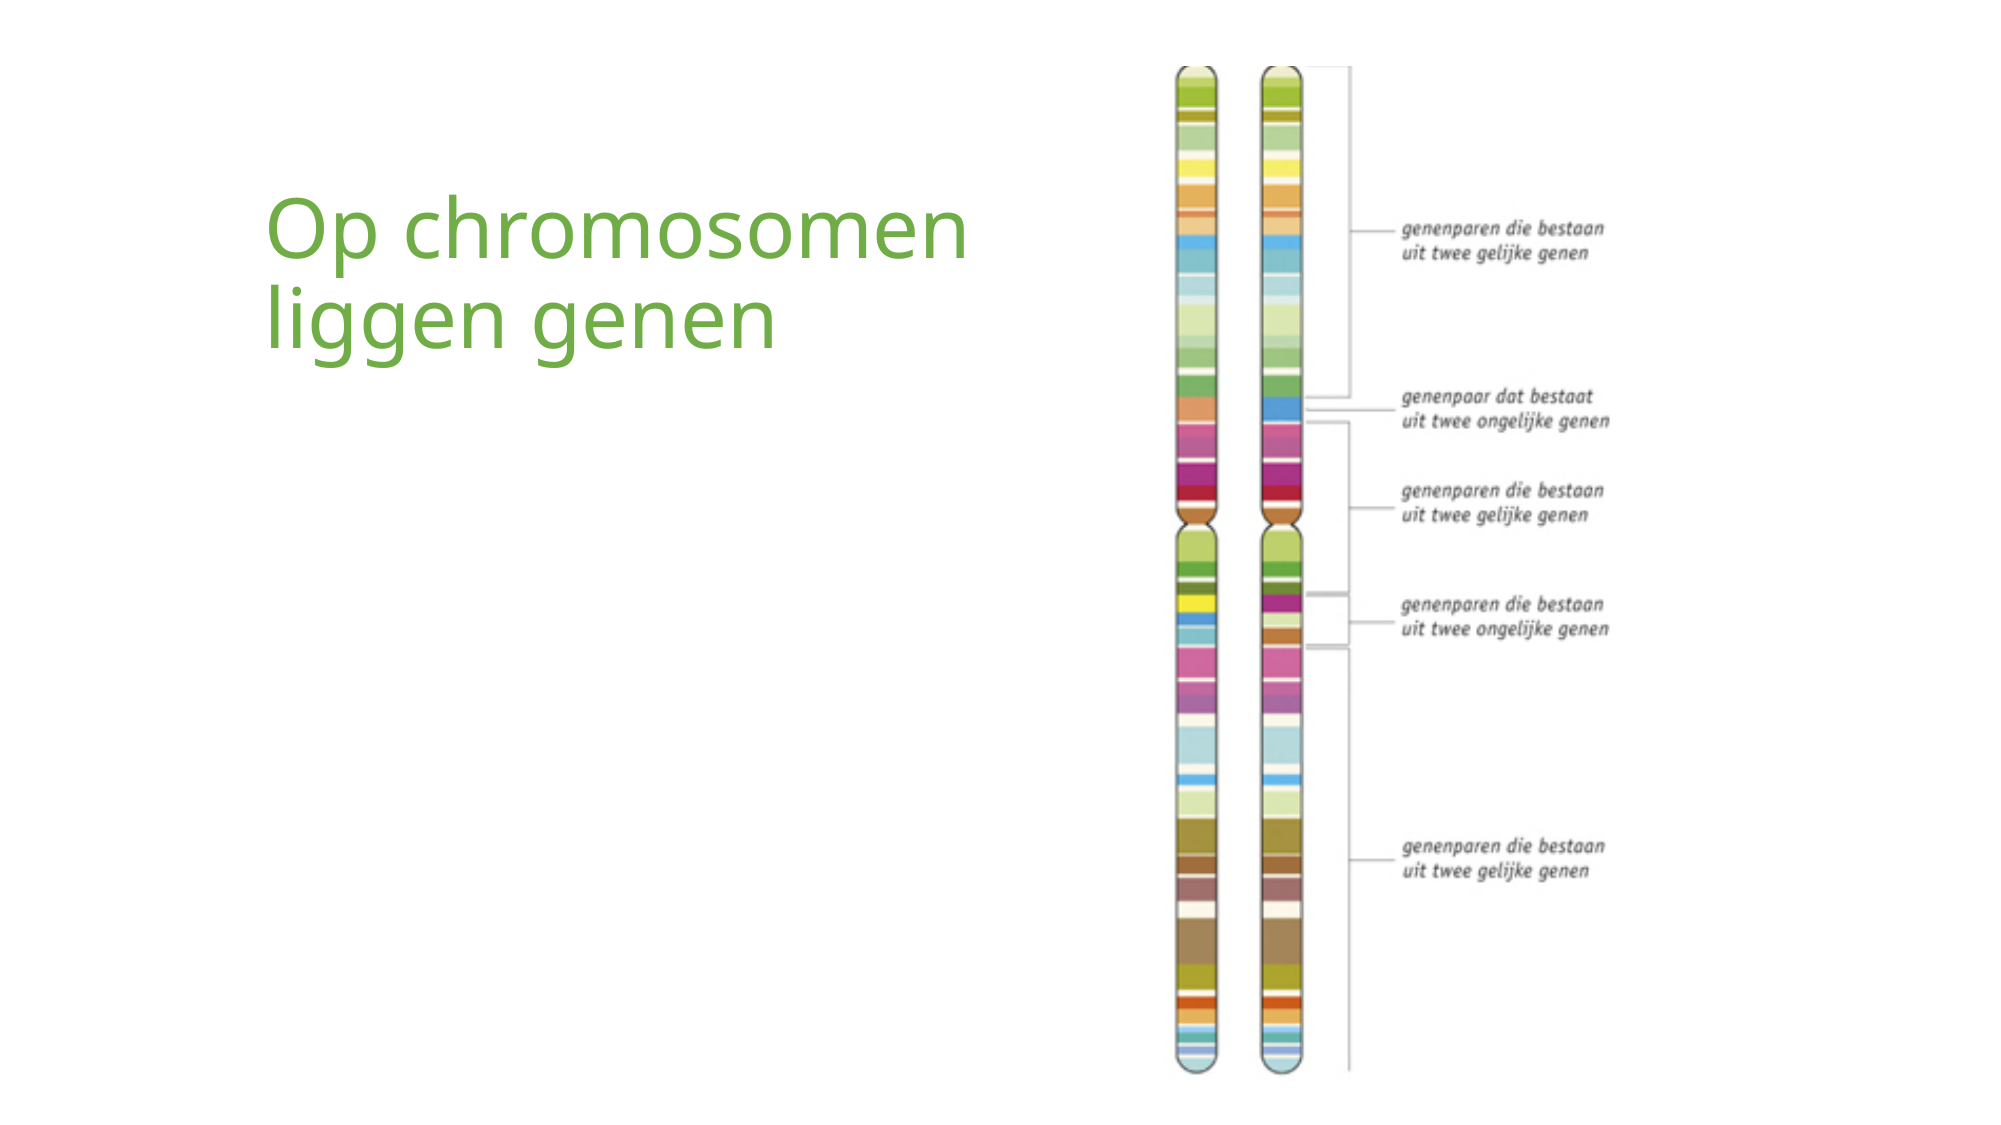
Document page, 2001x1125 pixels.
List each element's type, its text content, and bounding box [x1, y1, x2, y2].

picture [1106, 66, 1688, 1081]
title Op chromosomen liggen genen [249, 30, 1042, 523]
